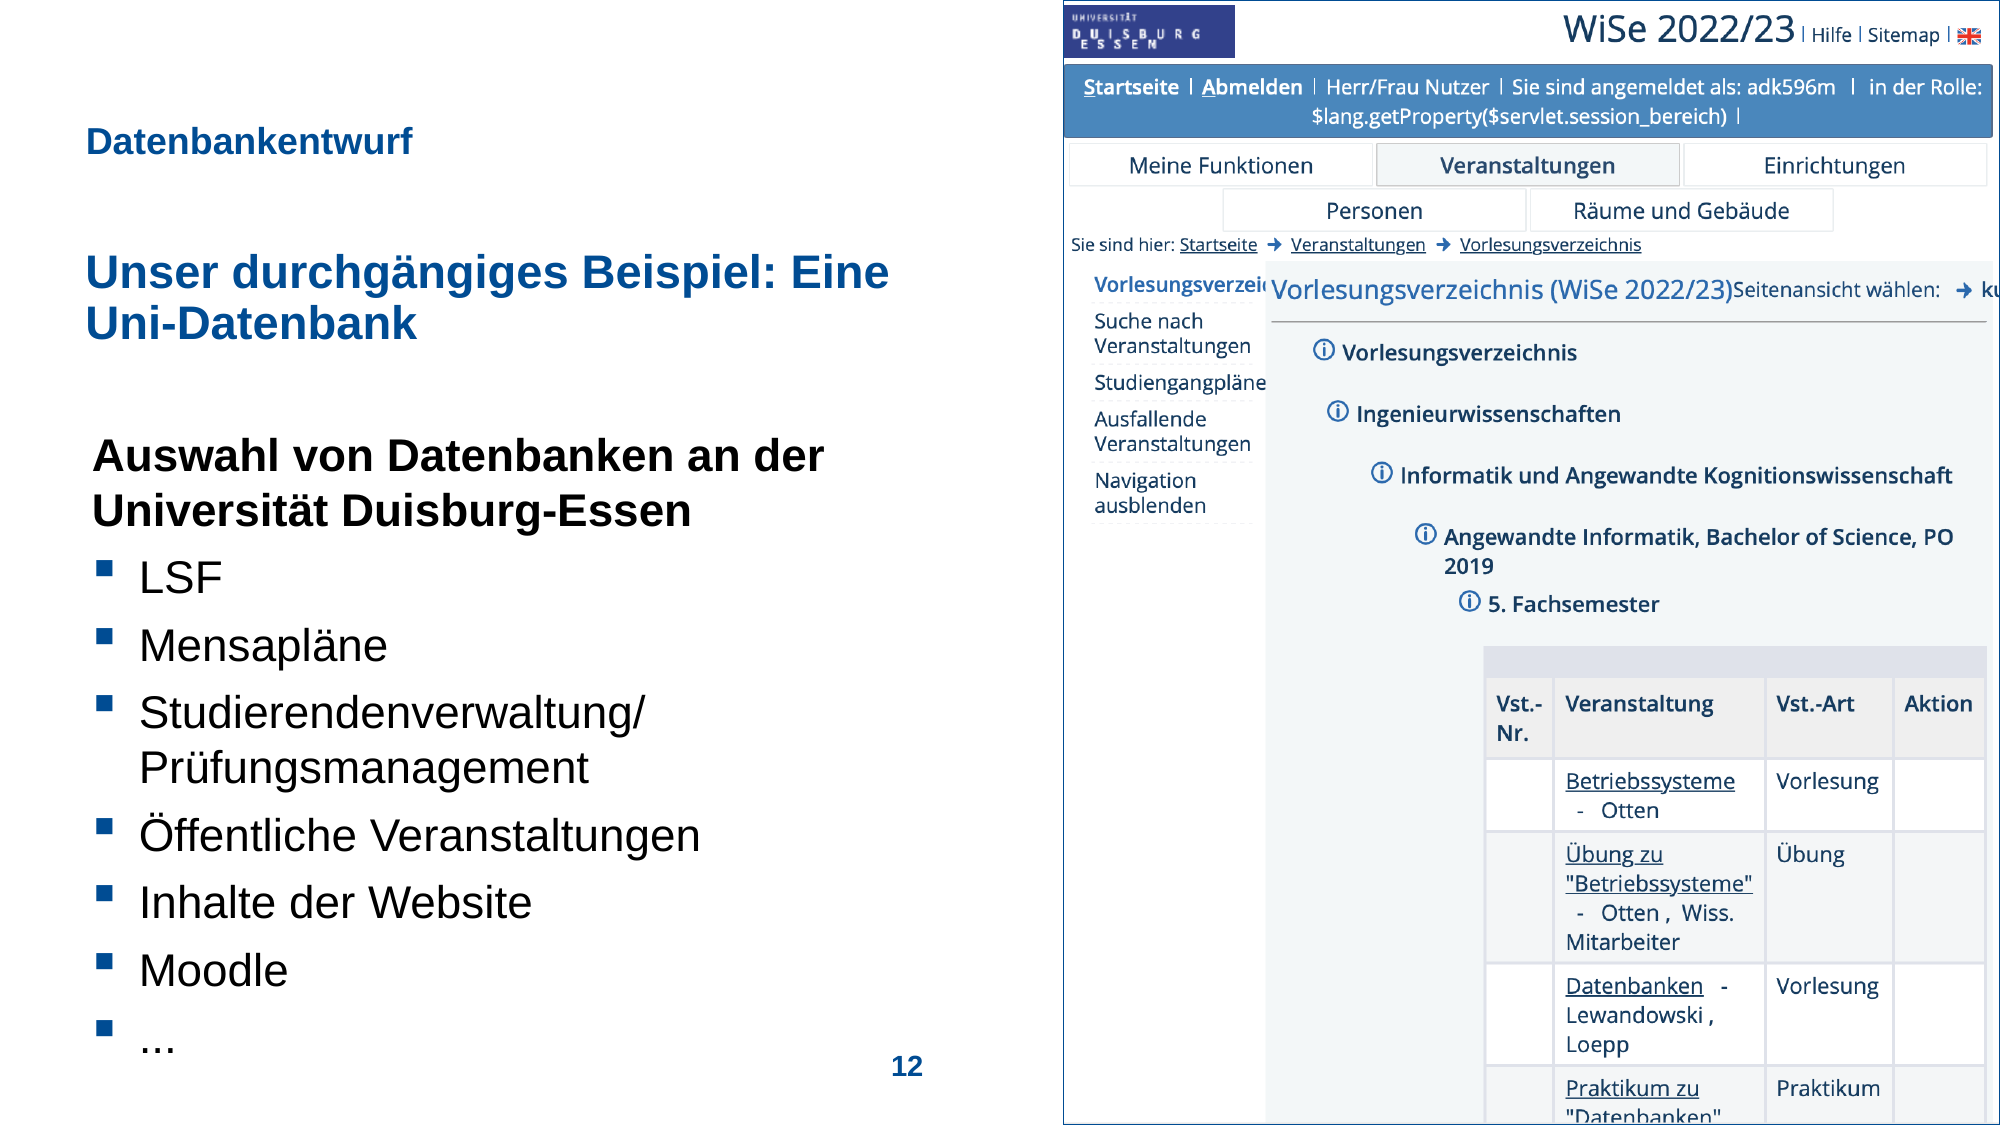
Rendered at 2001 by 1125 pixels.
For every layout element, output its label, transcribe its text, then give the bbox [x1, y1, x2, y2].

picture [1063, 0, 2000, 1125]
list Unser durchgängiges Beispiel: Eine Uni-Datenbank [85, 241, 937, 358]
list Datenbankentwurf [85, 121, 937, 181]
list Auswahl von Datenbanken an der Universität Duisburg-Essen LSF Mensapläne Studierendenverwaltung/ Prüfungsmanagement Öffentliche Veranstaltungen Inhalte der Website Moodle ... [85, 418, 938, 982]
slide_number 12 [702, 1039, 939, 1081]
